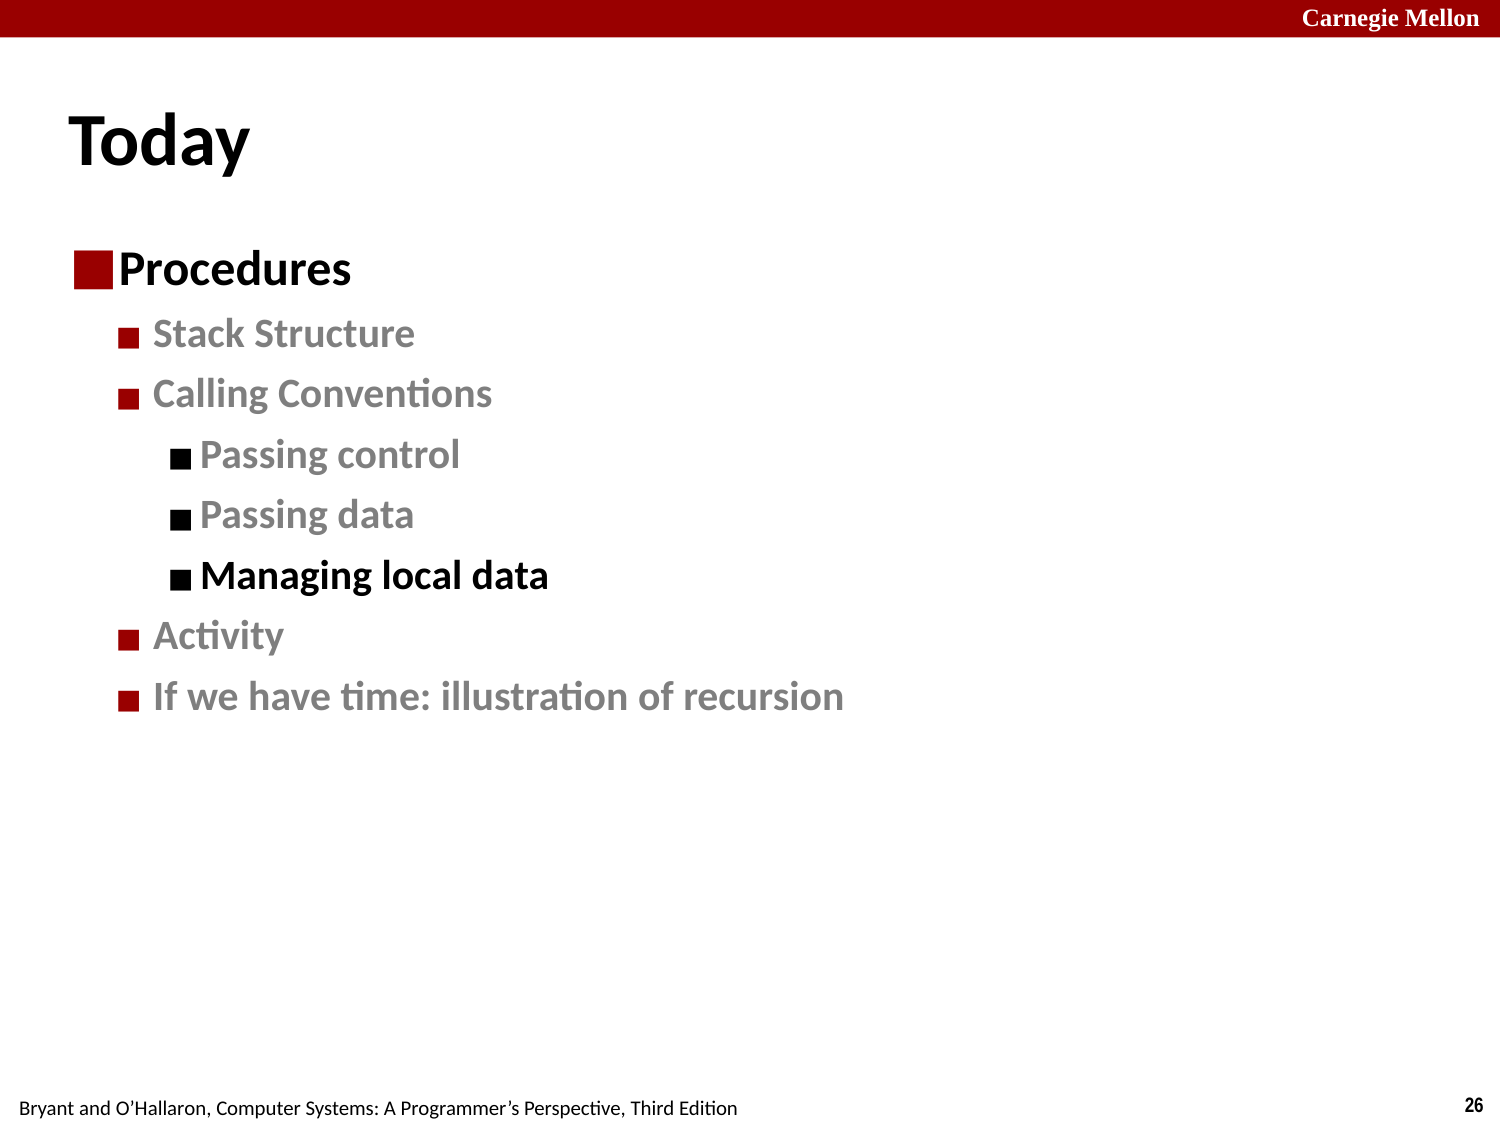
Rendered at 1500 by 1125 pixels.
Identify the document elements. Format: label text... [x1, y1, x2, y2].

list Procedures Stack Structure Calling Conventions Passing control Passing data Managing local data Activity If we have time: illustration of recursion [62, 229, 1438, 1121]
title Today [62, 41, 1438, 229]
